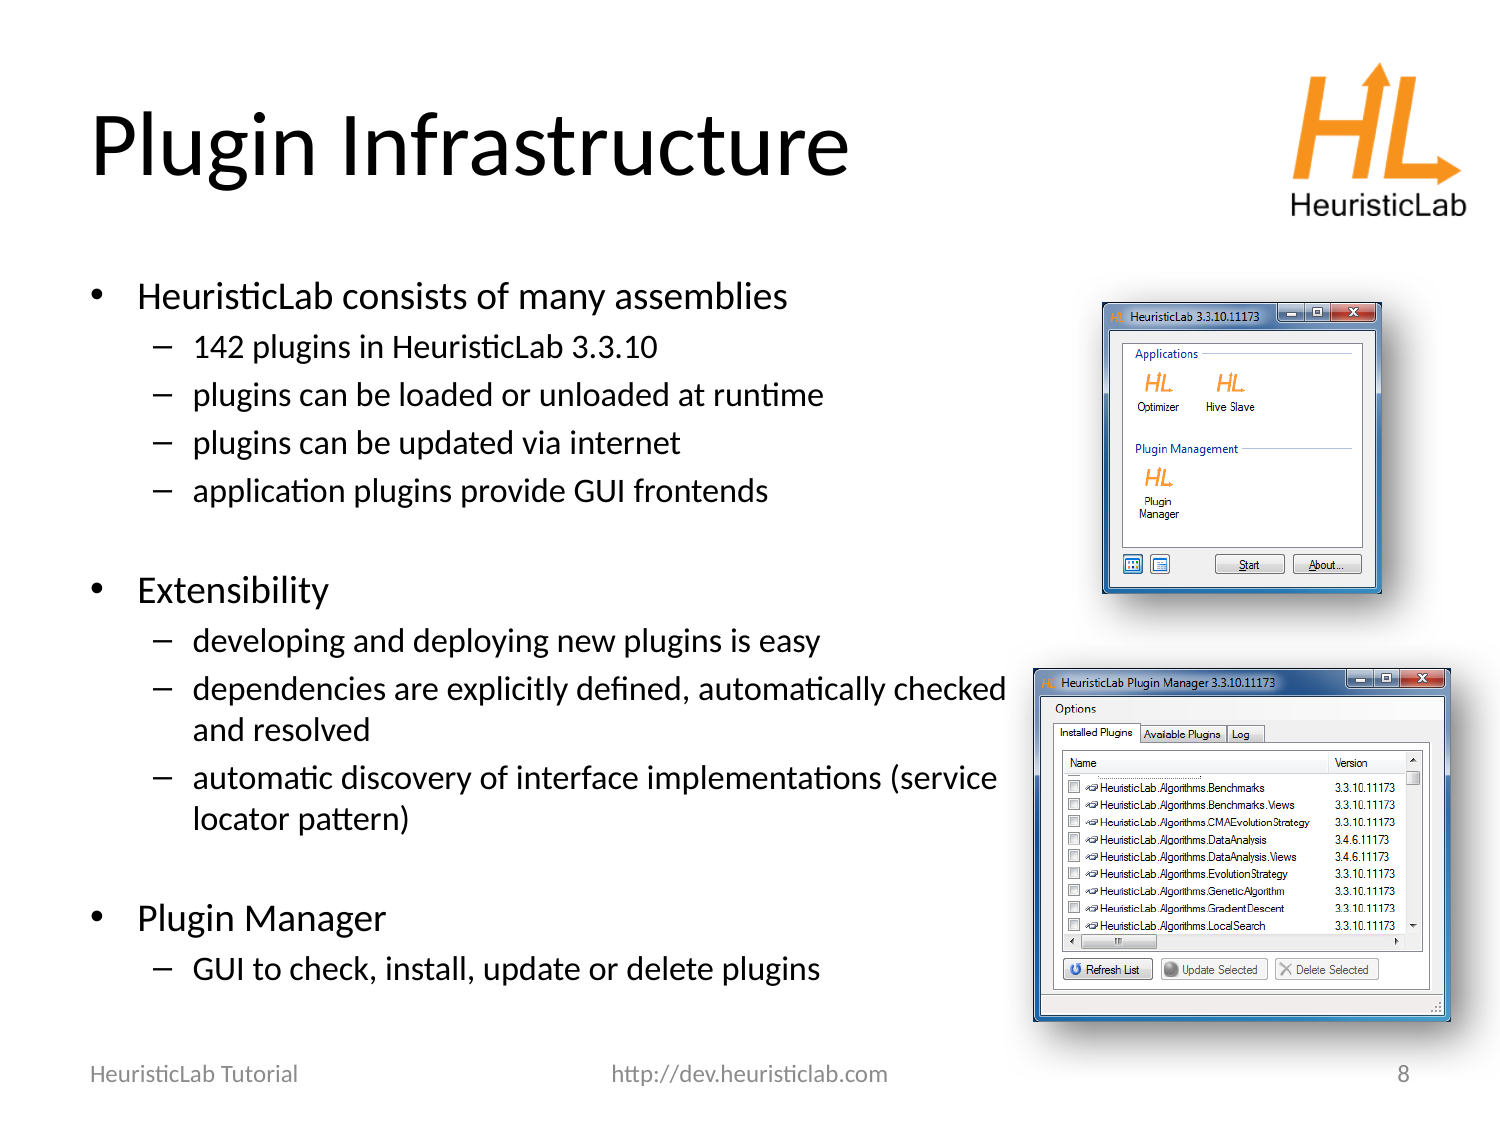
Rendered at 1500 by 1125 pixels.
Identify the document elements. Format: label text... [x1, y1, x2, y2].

list HeuristicLab consists of many assemblies 142 plugins in HeuristicLab 3.3.10 plugins can be loaded or unloaded at runtime plugins can be updated via internet application plugins provide GUI frontends Extensibility developing and deploying new plugins is easy dependencies are explicitly defined, automatically checked and resolved automatic discovery of interface implementations (service locator pattern) Plugin Manager GUI to check, install, update or delete plugins [75, 262, 1034, 1005]
title Plugin Infrastructure [75, 45, 1282, 233]
picture [1033, 668, 1451, 1022]
slide_number HeuristicLab Tutorial [75, 1042, 425, 1103]
picture [1101, 302, 1382, 594]
slide_number 8 [1074, 1042, 1425, 1103]
footer http://dev.heuristiclab.com [512, 1042, 988, 1103]
picture [1281, 27, 1474, 244]
